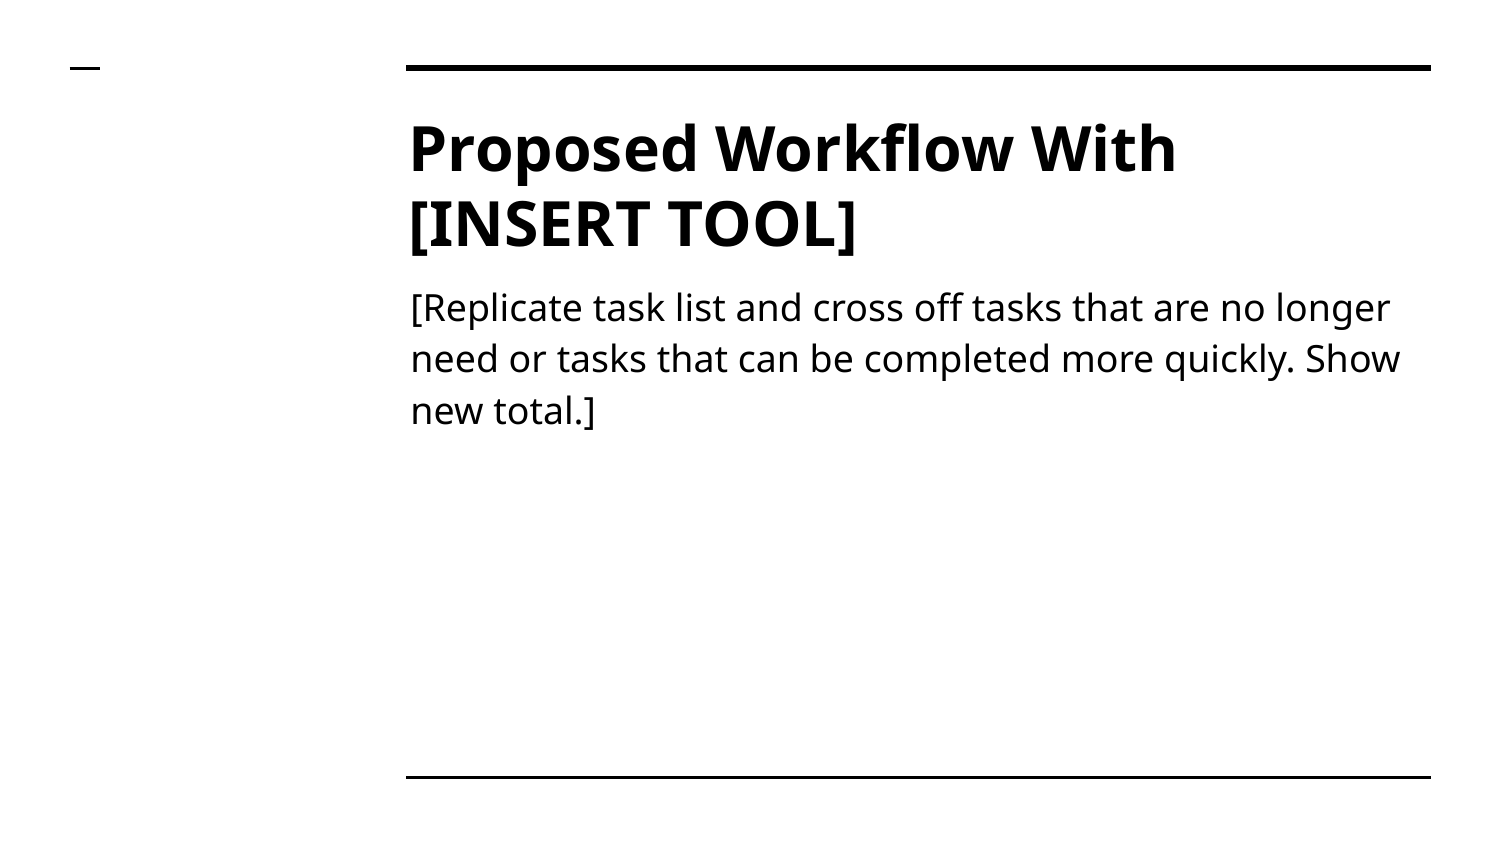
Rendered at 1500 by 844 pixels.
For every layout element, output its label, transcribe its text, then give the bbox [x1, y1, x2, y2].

title Proposed Workflow With [INSERT TOOL] [393, 94, 1431, 199]
list [Replicate task list and cross off tasks that are no longer need or tasks that can be completed more quickly. Show new total.] [395, 261, 1433, 755]
